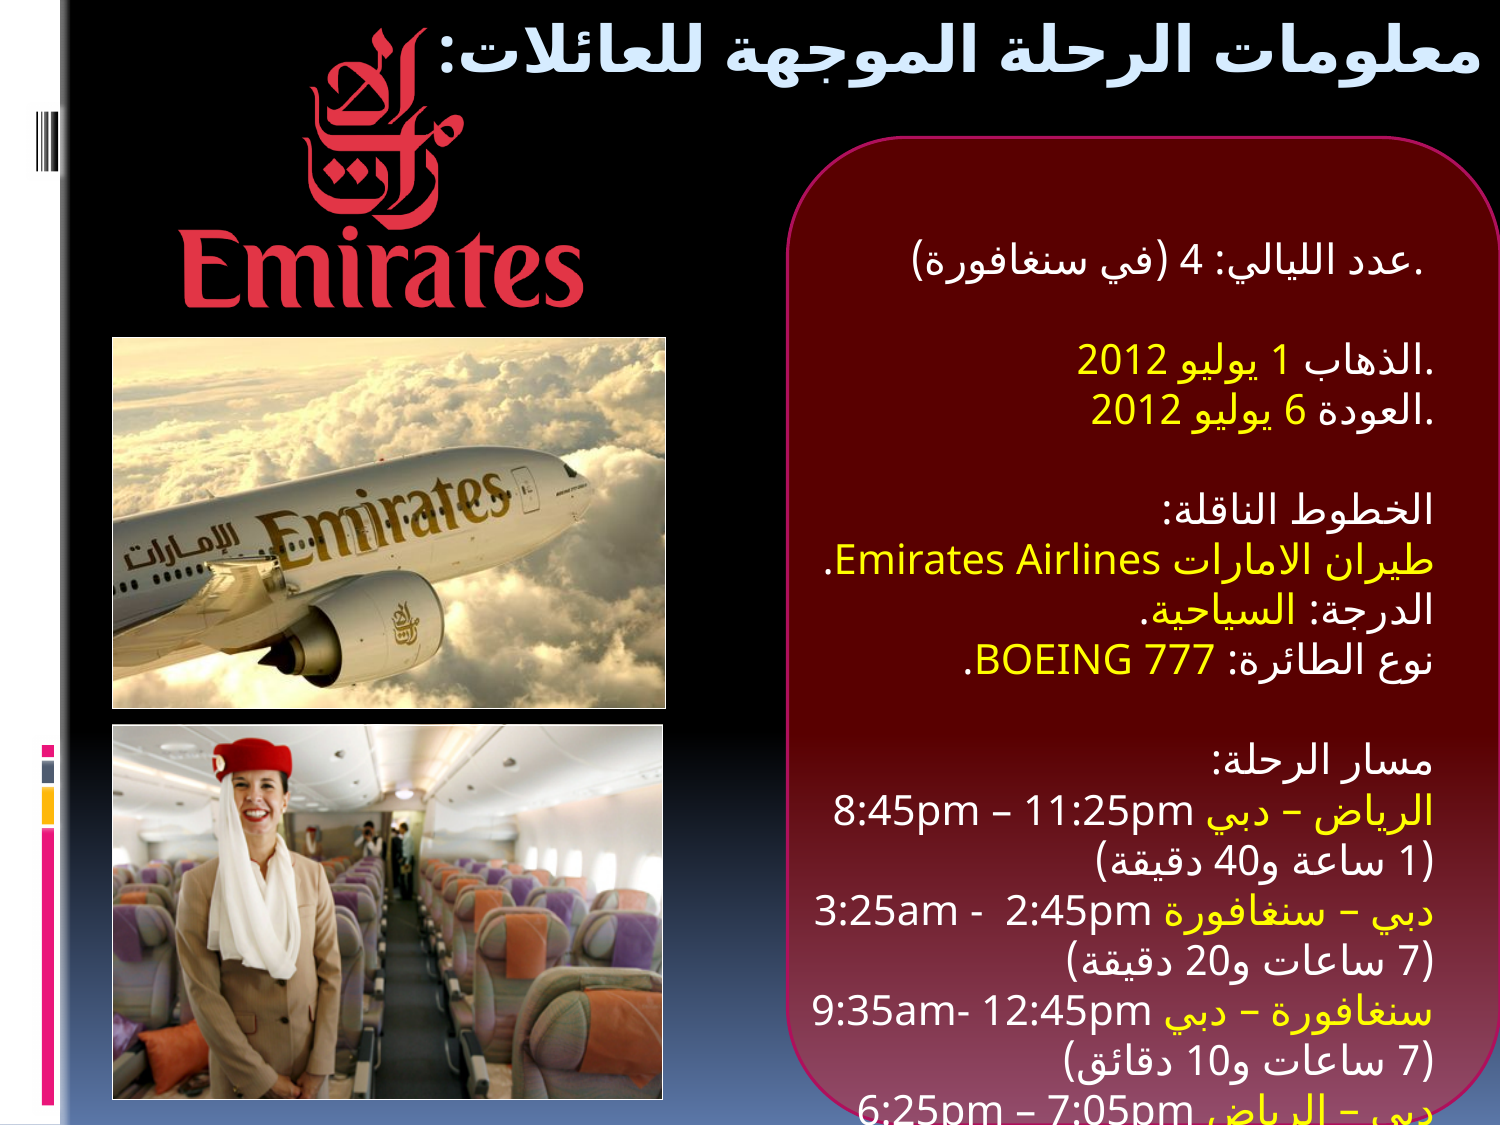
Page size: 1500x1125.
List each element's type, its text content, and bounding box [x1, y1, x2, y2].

title معلومات الرحلة الموجهة للعائلات: [225, 0, 1500, 231]
picture [112, 724, 663, 1101]
subtitle عدد الليالي: 4 (في سنغافورة). الذهاب 1 يوليو 2012. العودة 6 يوليو 2012. الخطوط الناقلة: طيران الامارات Emirates Airlines. الدرجة: السياحية. نوع الطائرة: BOEING 777. مسار الرحلة: الرياض – دبي 8:45pm – 11:25pm (1 ساعة و40 دقيقة) دبي – سنغافورة 3:25am - 2:45pm (7 ساعات و20 دقيقة) سنغافورة – دبي 9:35am- 12:45pm (7 ساعات و10 دقائق) دبي – الرياض 6:25pm – 7:05pm (1 ساعة و40 دقيقة) [174, 224, 1450, 1125]
picture [174, 24, 588, 309]
picture [111, 336, 666, 709]
text_box [790, 135, 1500, 1105]
